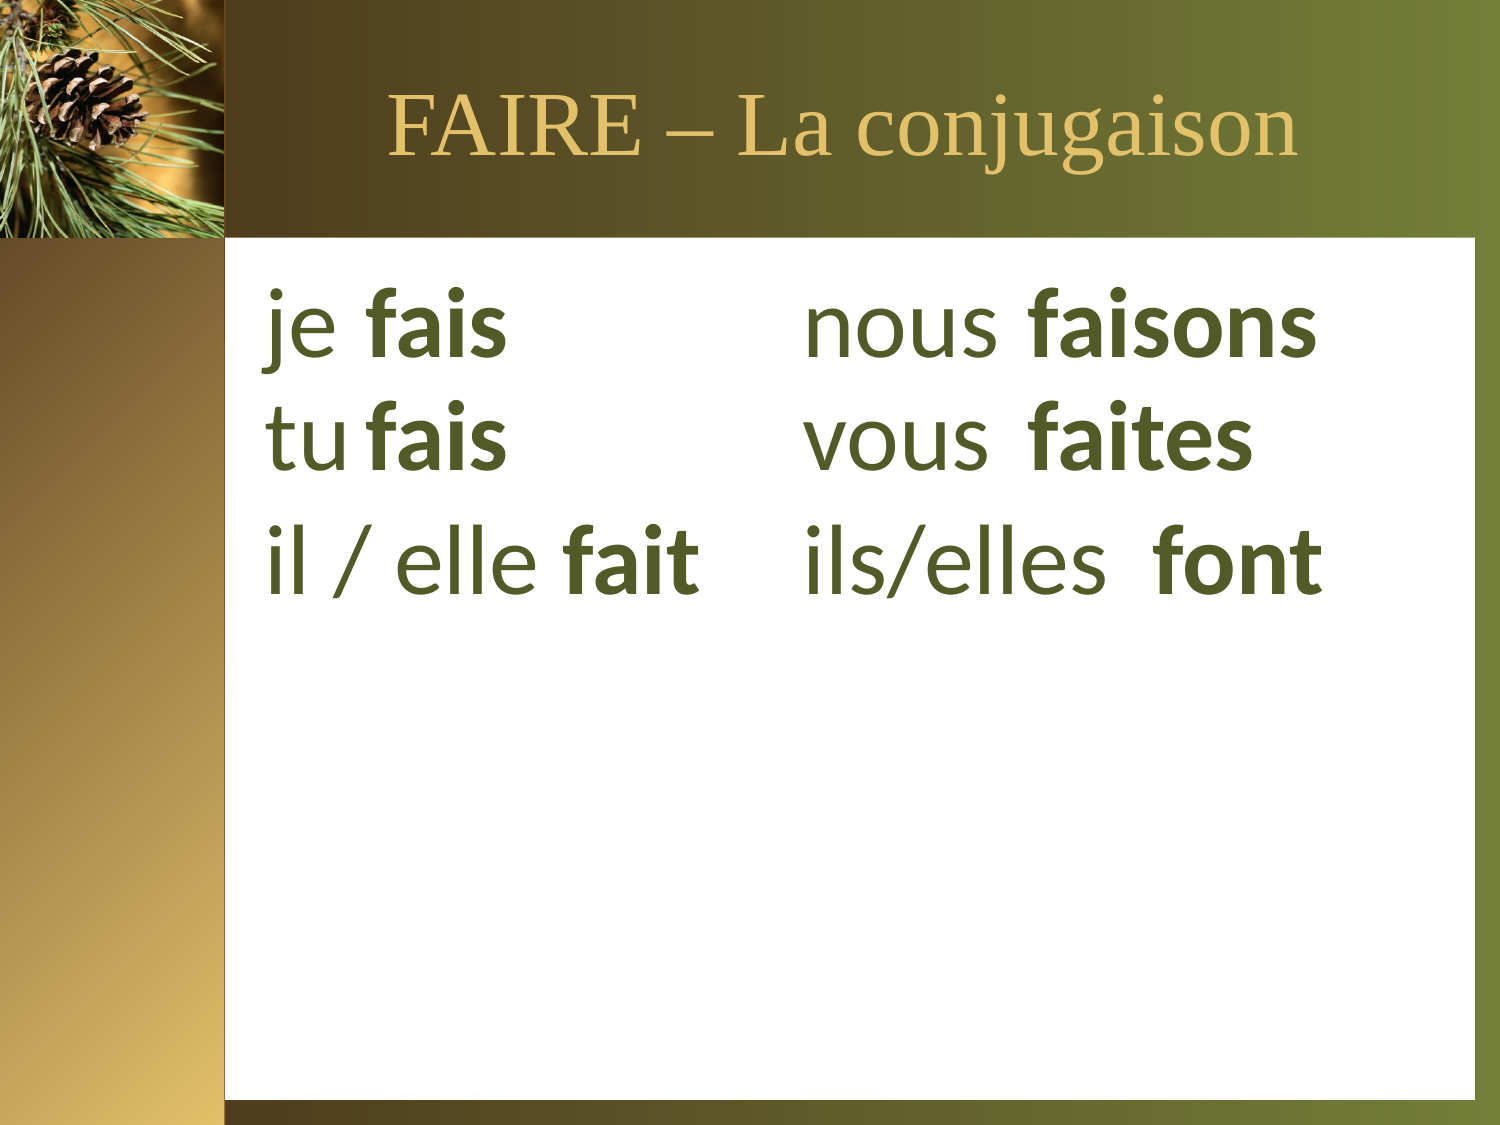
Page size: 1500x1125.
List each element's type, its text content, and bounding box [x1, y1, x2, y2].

list il / elle [249, 487, 547, 726]
list tu [249, 362, 349, 487]
title FAIRE – La conjugaison [249, 24, 1438, 213]
picture [0, 0, 224, 238]
list faisons [1012, 249, 1401, 362]
list fais [349, 249, 588, 362]
list vous [787, 362, 1012, 487]
list font [1137, 487, 1500, 726]
list nous [787, 249, 1012, 362]
list fait [547, 487, 786, 726]
list fais [349, 362, 588, 487]
list je [249, 249, 349, 362]
list ils/elles [787, 487, 1137, 726]
list faites [1012, 362, 1401, 487]
